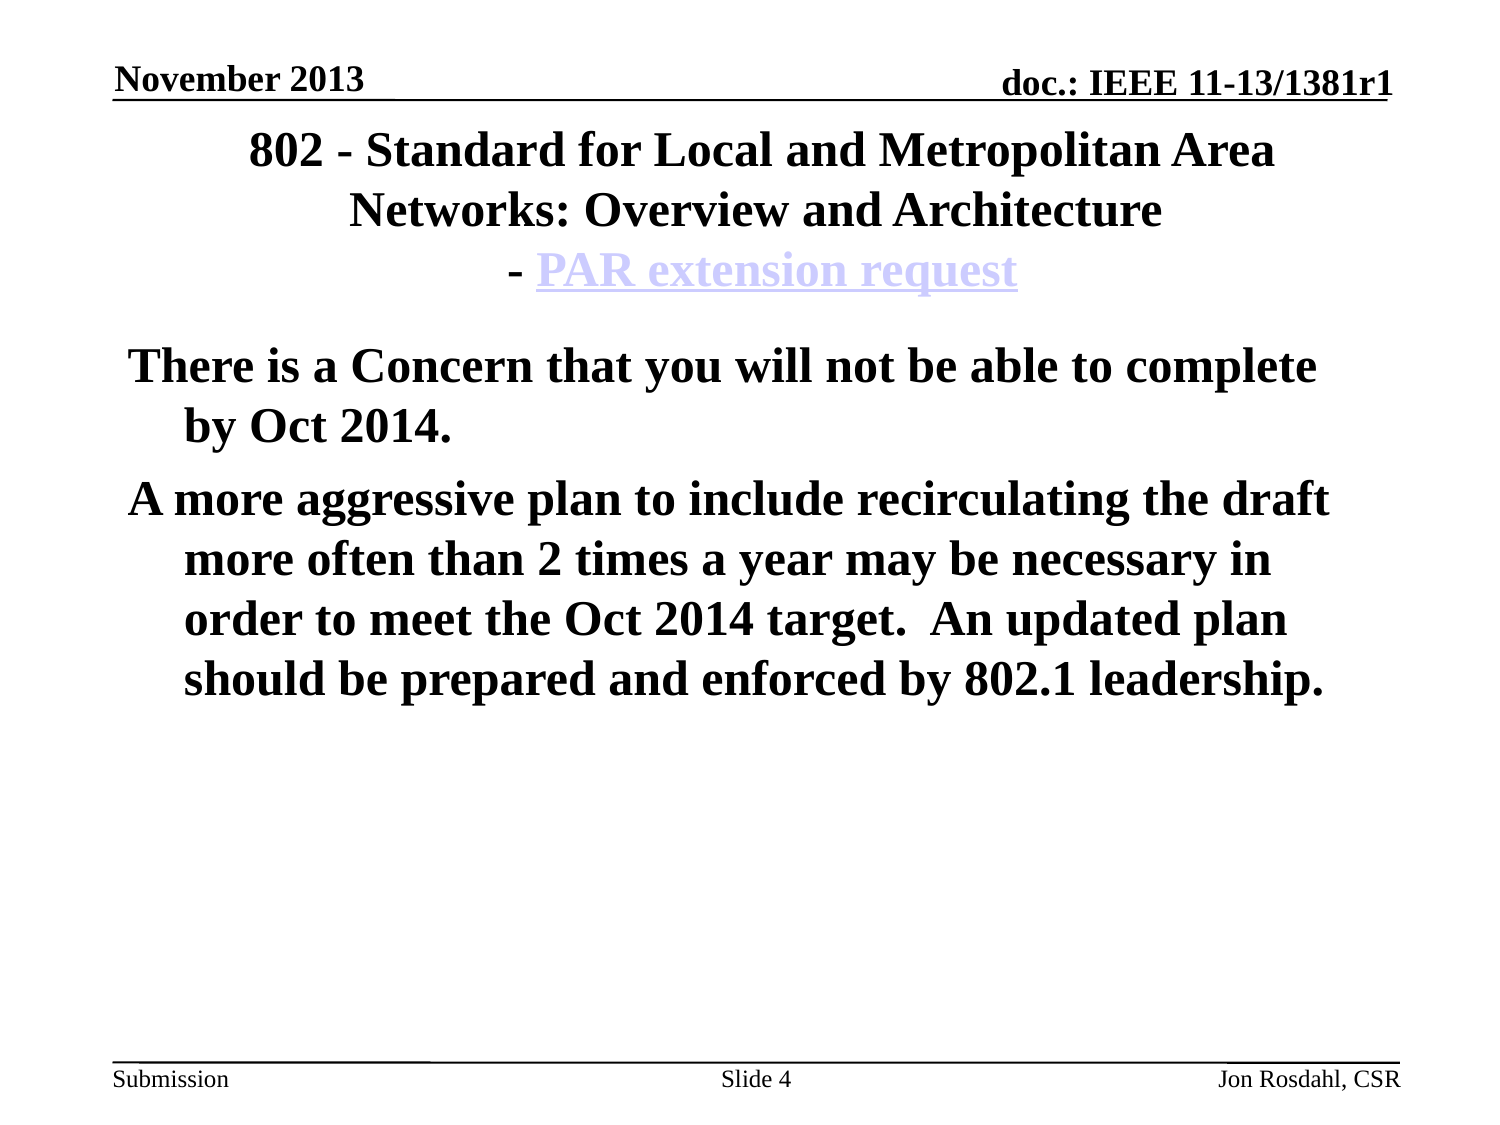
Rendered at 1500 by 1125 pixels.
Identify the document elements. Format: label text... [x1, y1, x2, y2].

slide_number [114, 54, 423, 100]
title 802 - Standard for Local and Metropolitan Area Networks: Overview and Architecture - PAR extension request [124, 112, 1400, 301]
list There is a Concern that you will not be able to complete by Oct 2014. A more aggressive plan to include recirculating the draft more often than 2 times a year may be necessary in order to meet the Oct 2014 target. An updated plan should be prepared and enforced by 802.1 leadership. [112, 324, 1388, 1000]
footer Jon Rosdahl, CSR [878, 1061, 1402, 1093]
slide_number Slide 4 [712, 1061, 800, 1123]
